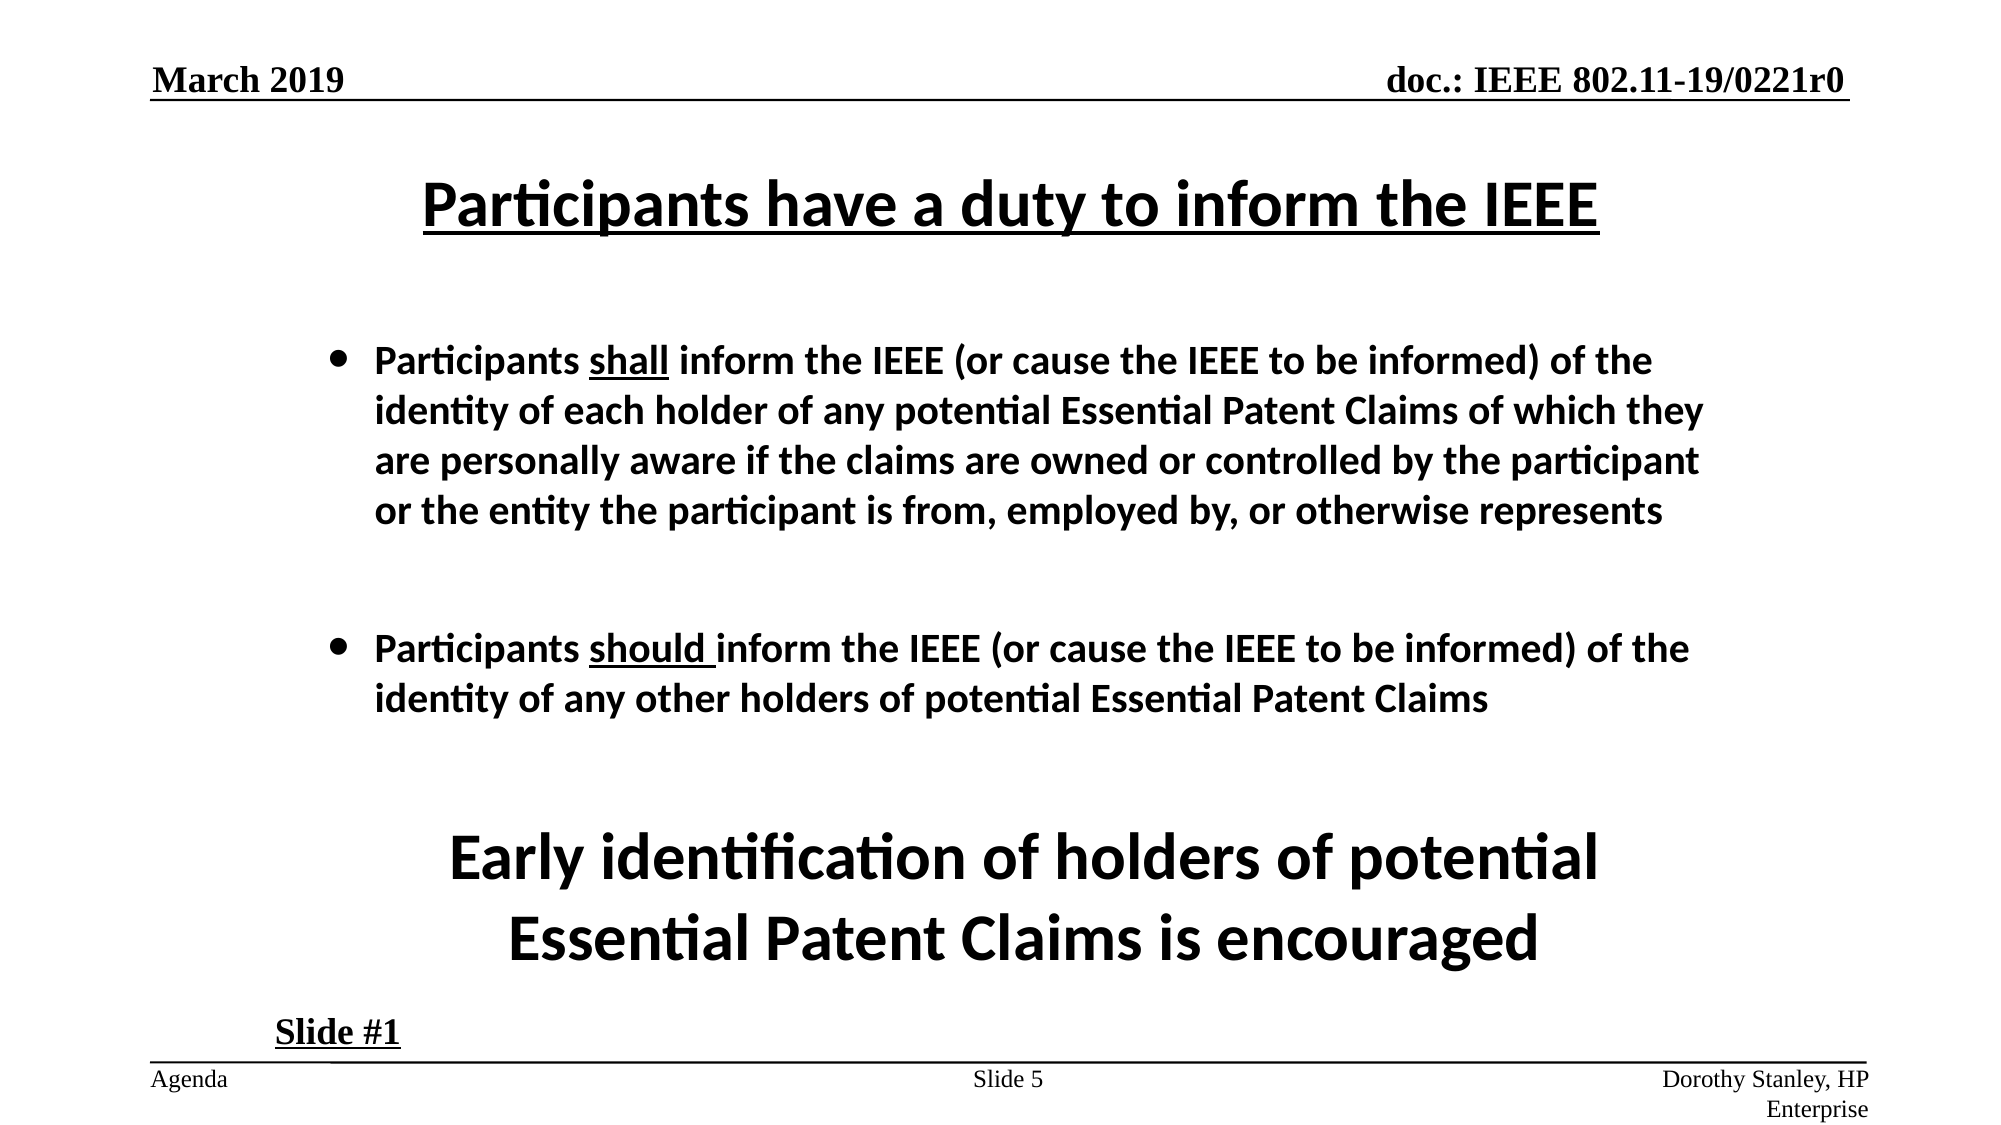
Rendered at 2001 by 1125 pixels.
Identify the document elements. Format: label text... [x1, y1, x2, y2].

footer Dorothy Stanley, HP Enterprise [1609, 1062, 1869, 1093]
slide_number Slide 5 [964, 1062, 1053, 1093]
text_box Slide #1 [260, 999, 417, 1060]
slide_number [152, 54, 567, 100]
list Participants shall inform the IEEE (or cause the IEEE to be informed) of the identity of each holder of any potential Essential Patent Claims of which they are personally aware if the claims are owned or controlled by the participant or the entity the participant is from, employed by, or otherwise represents Participants should inform the IEEE (or cause the IEEE to be informed) of the identity of any other holders of potential Essential Patent Claims Early identification of holders of potential Essential Patent Claims is encouraged [237, 324, 1738, 988]
title Participants have a duty to inform the IEEE [286, 143, 1737, 257]
